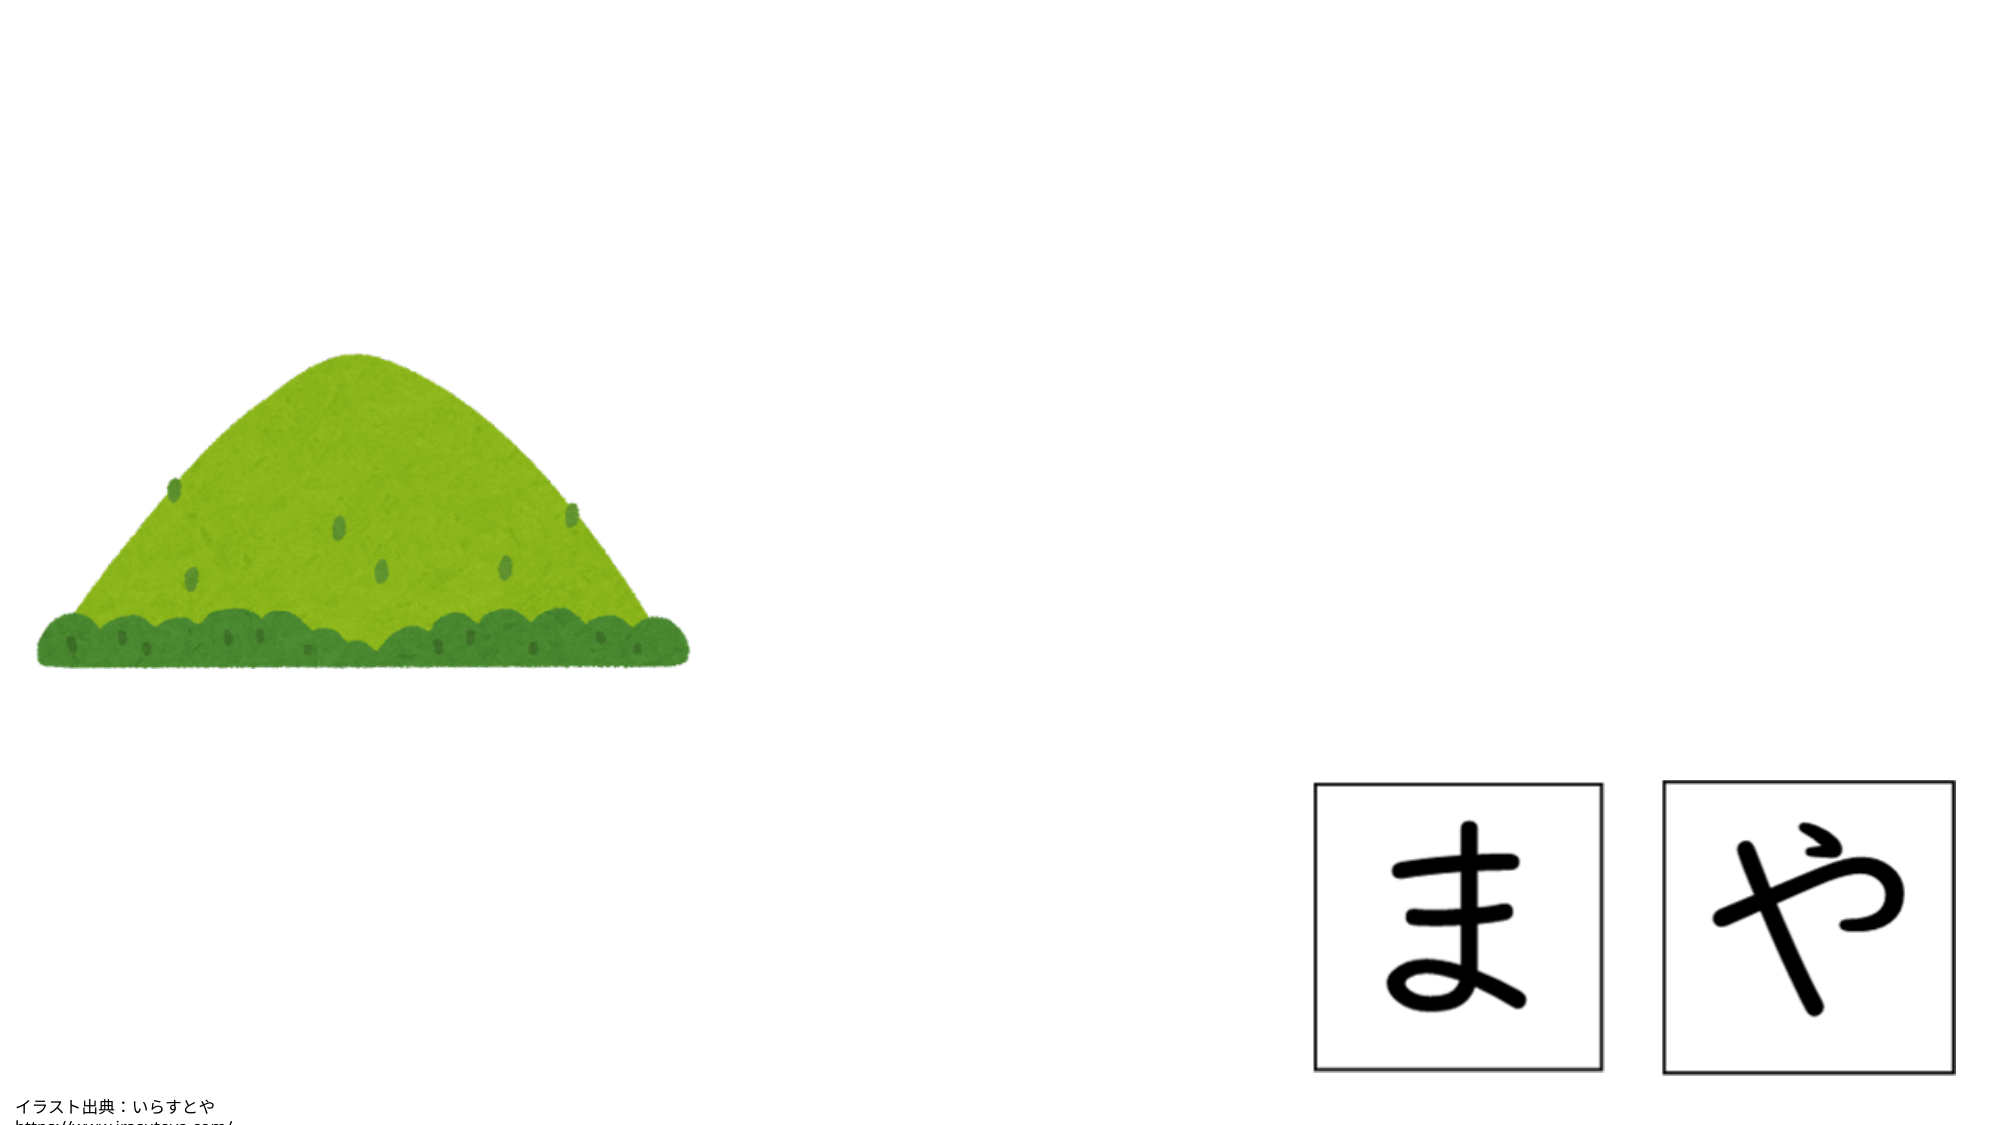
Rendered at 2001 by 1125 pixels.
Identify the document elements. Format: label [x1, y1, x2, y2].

picture [1313, 782, 1605, 1074]
list [23, 261, 708, 754]
picture [1662, 780, 1956, 1076]
